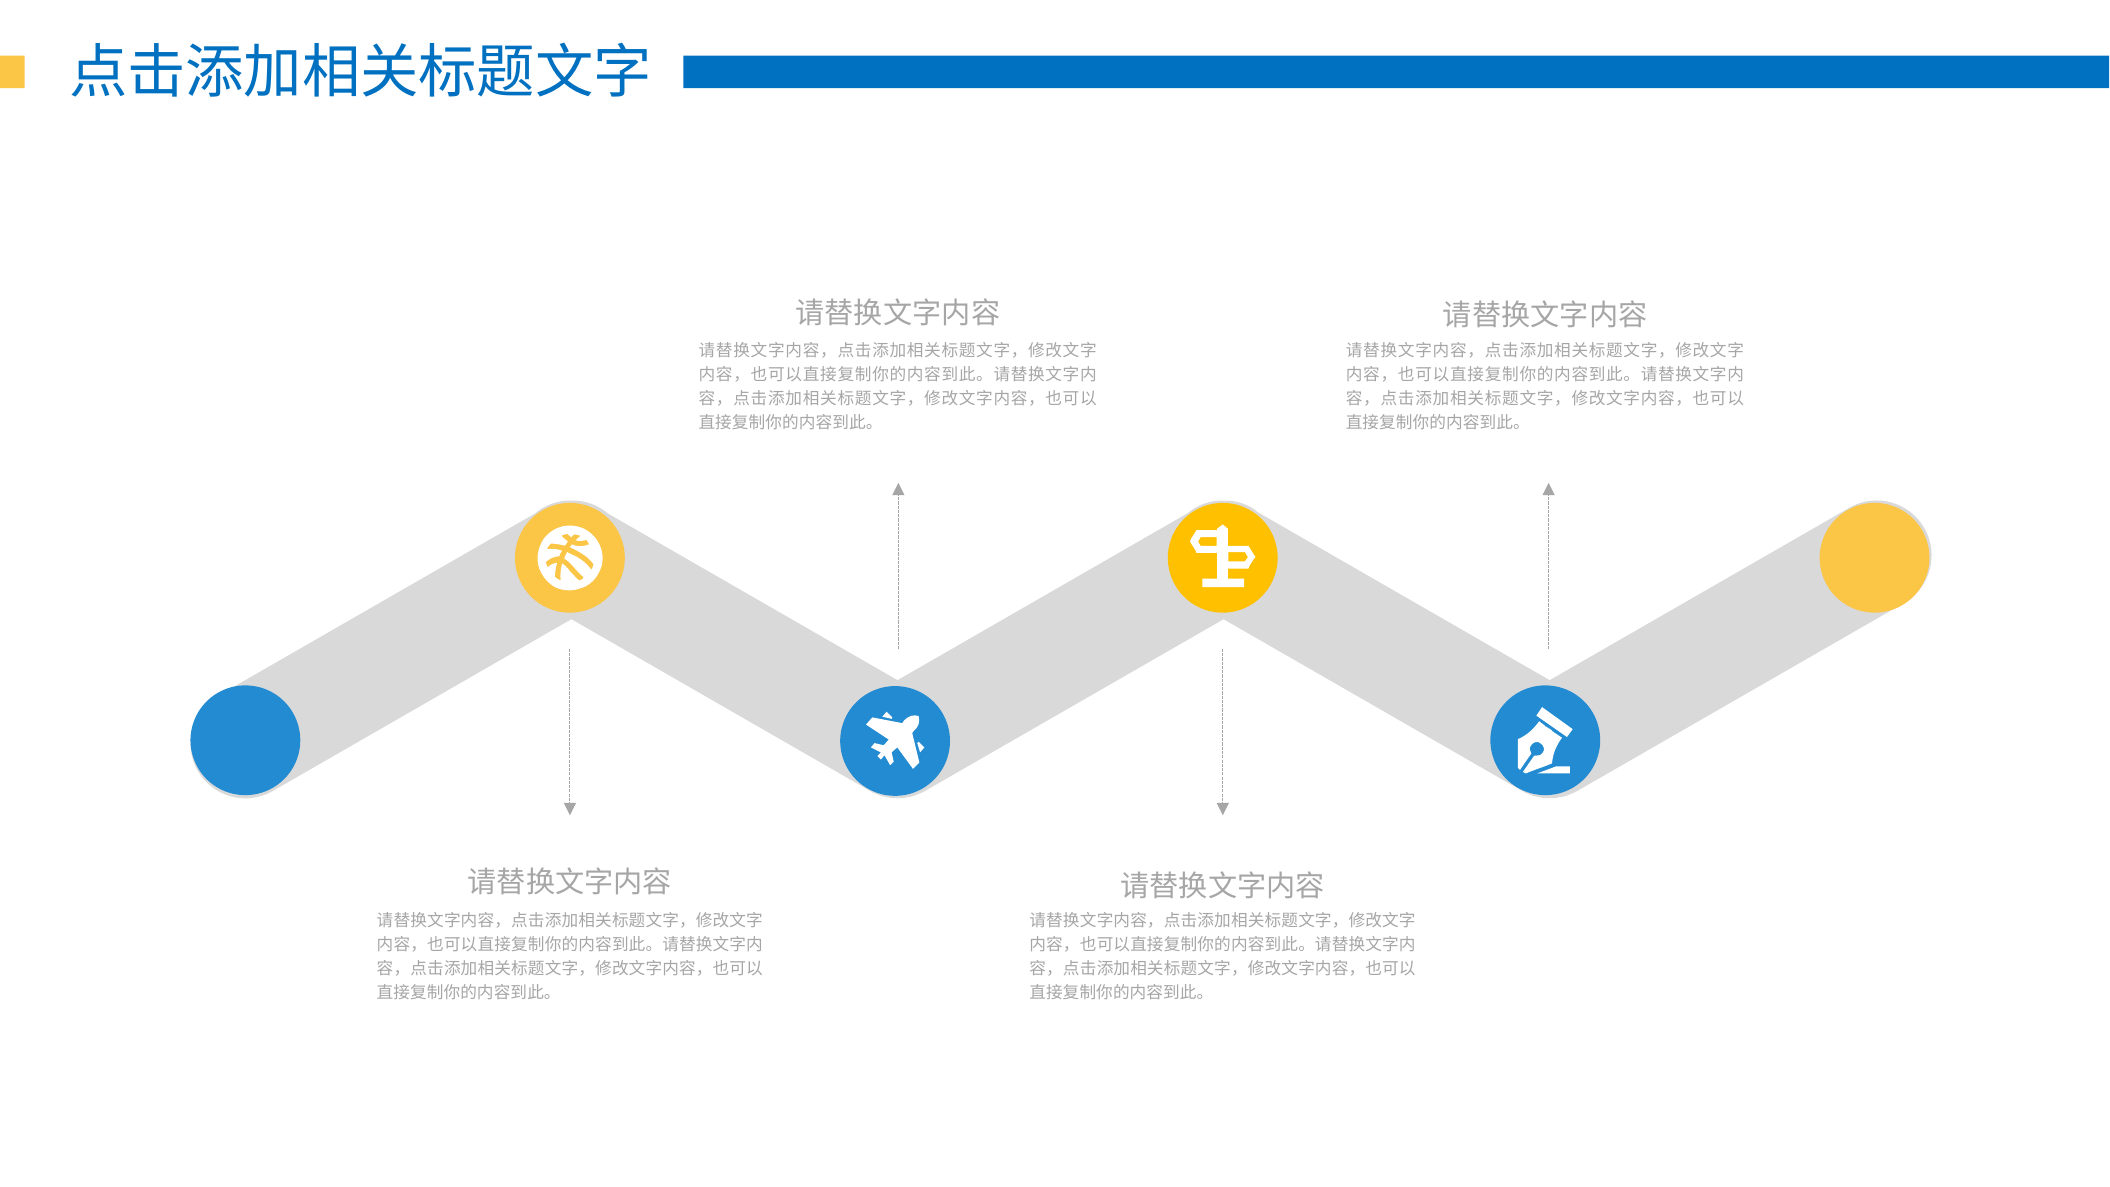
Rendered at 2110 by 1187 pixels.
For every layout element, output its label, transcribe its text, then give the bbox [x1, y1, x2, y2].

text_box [361, 849, 779, 1011]
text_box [1331, 282, 1760, 441]
text_box [682, 55, 2110, 89]
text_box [1014, 853, 1431, 1011]
text_box [0, 55, 26, 89]
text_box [190, 268, 1930, 1030]
text_box 点击添加相关标题文字 [54, 26, 667, 112]
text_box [683, 280, 1113, 441]
